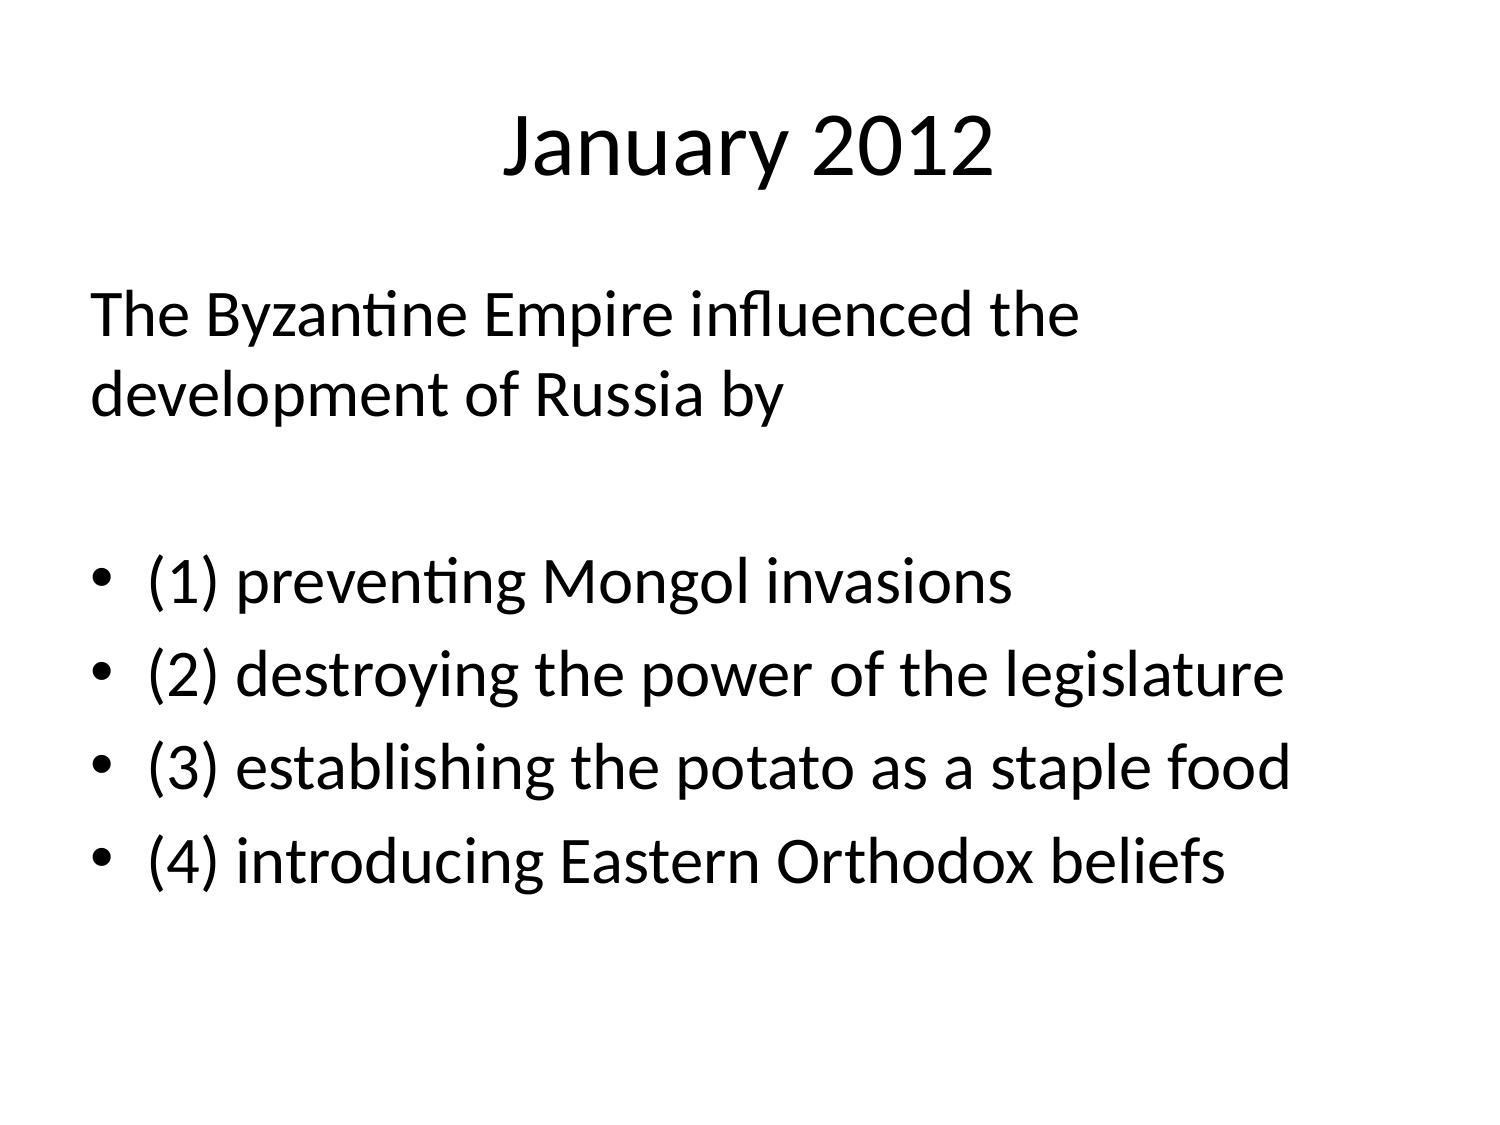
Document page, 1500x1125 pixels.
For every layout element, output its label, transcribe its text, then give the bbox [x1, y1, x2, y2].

title January 2012 [75, 45, 1425, 233]
list The Byzantine Empire influenced the development of Russia by (1) preventing Mongol invasions (2) destroying the power of the legislature (3) establishing the potato as a staple food (4) introducing Eastern Orthodox beliefs [75, 262, 1425, 1005]
